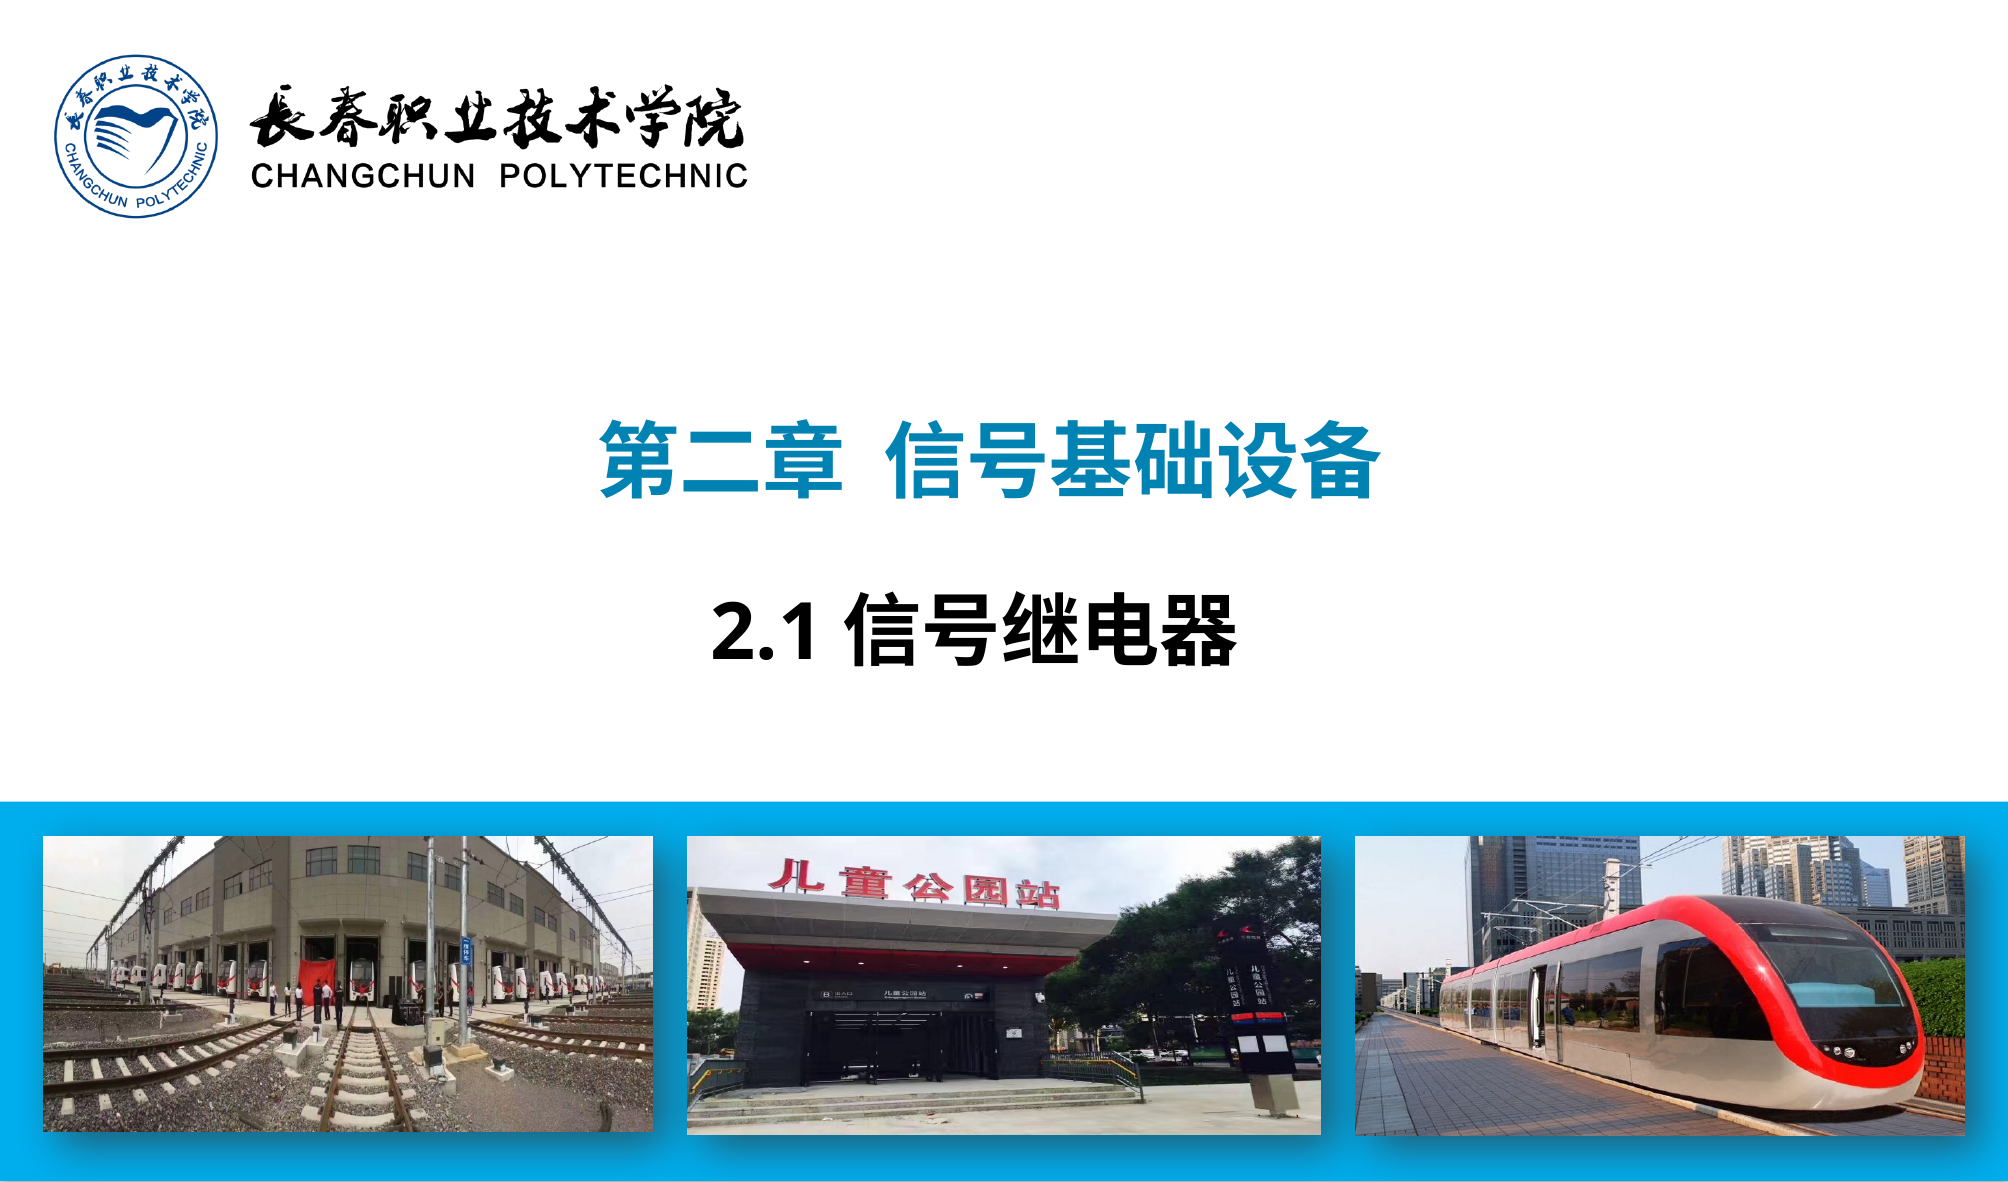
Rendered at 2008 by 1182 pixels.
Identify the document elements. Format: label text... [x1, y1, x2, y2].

picture [688, 837, 1321, 1135]
text_box [0, 799, 2008, 1182]
picture [44, 837, 653, 1132]
picture [1356, 837, 1966, 1136]
text_box 第二章 信号基础设备 [183, 344, 1796, 518]
picture [19, 51, 782, 222]
text_box 2.1信号继电器 [336, 520, 1614, 736]
